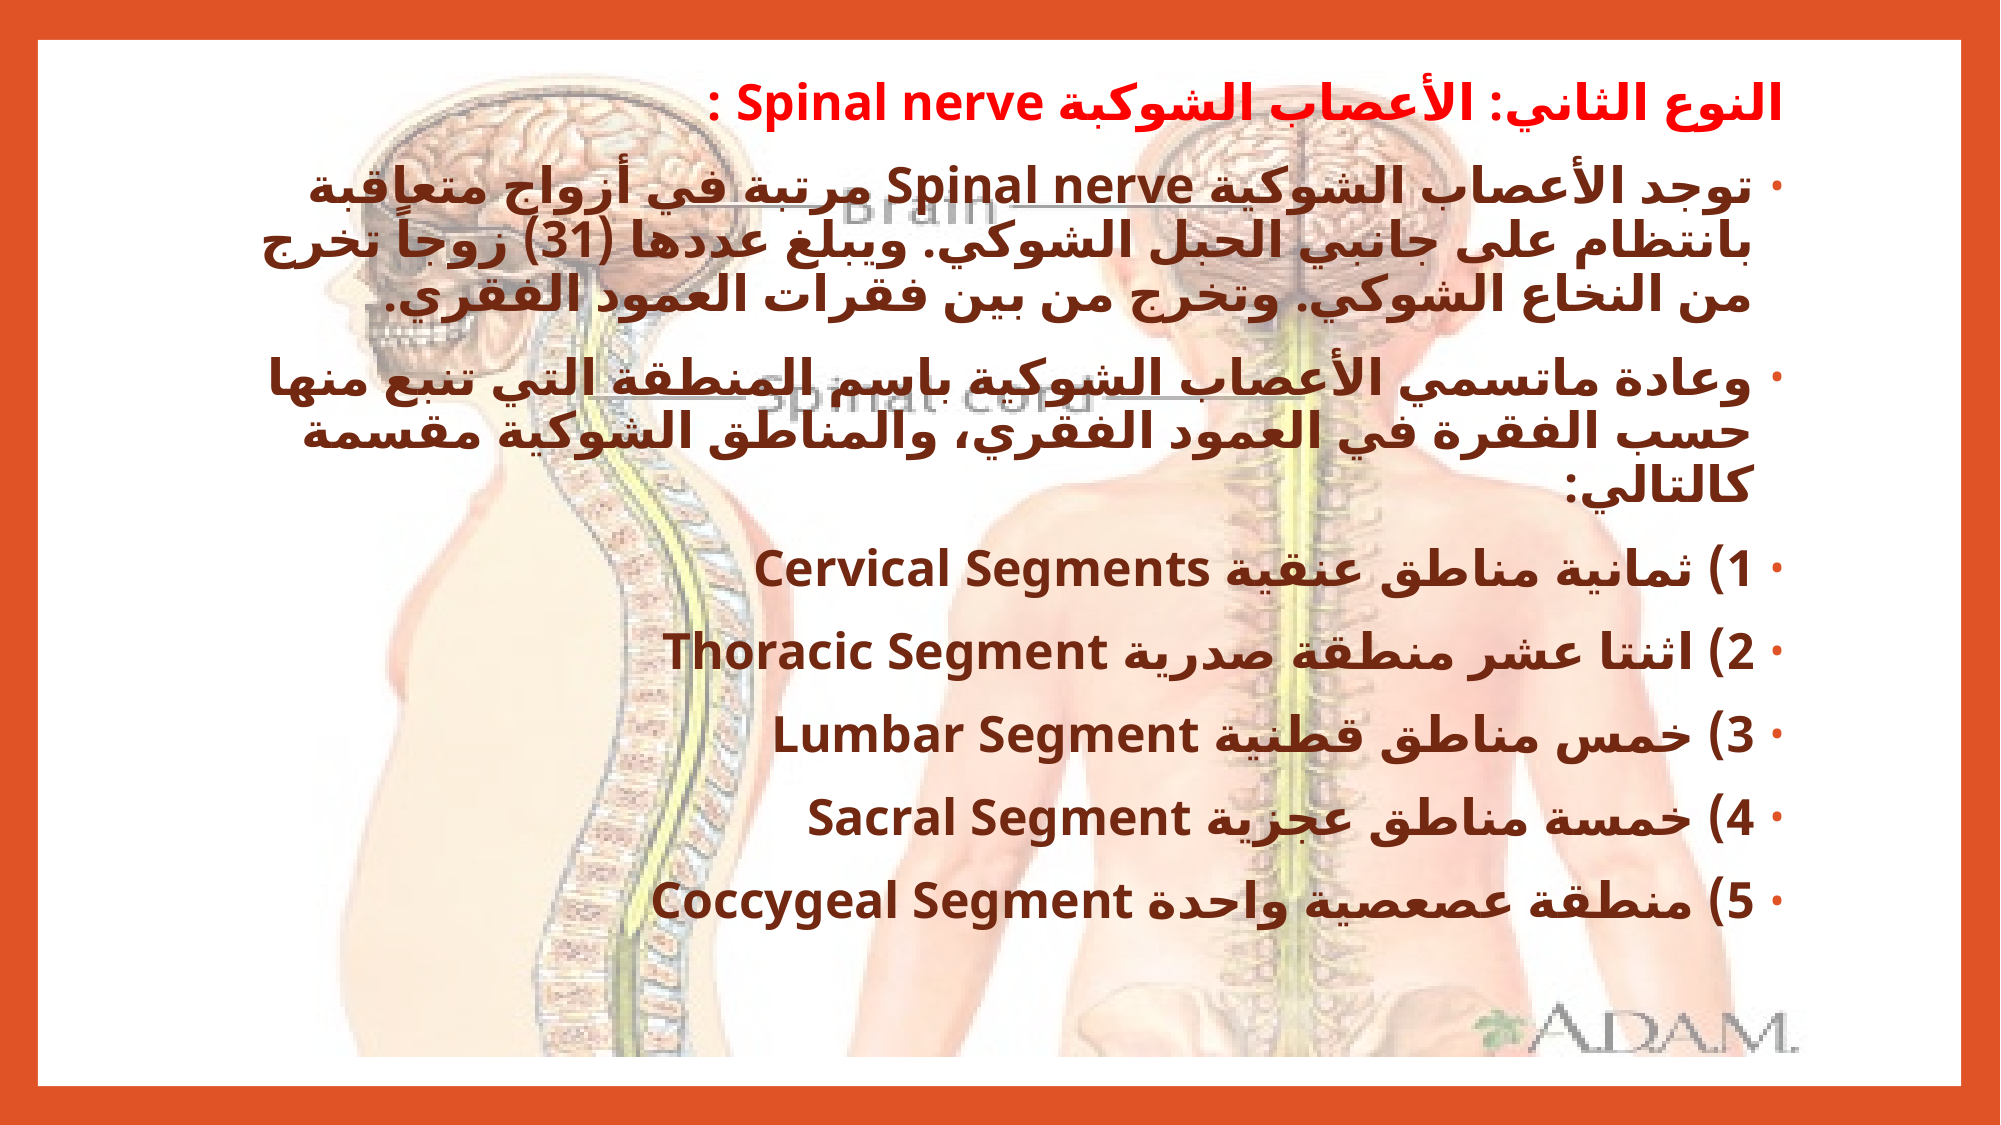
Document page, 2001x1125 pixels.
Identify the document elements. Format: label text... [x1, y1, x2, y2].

list النوع الثاني: الأعصاب الشوكبة Spinal nerve : توجد الأعصاب الشوكية Spinal nerve مرتبة في أزواج متعاقبة بانتظام على جانبي الحبل الشوكي. ويبلغ عددها (31) زوجاً تخرج من النخاع الشوكي. وتخرج من بين فقرات العمود الفقري. وعادة ماتسمي الأعصاب الشوكية باسم المنطقة التي تنبع منها حسب الفقرة في العمود الفقري، والمناطق الشوكية مقسمة كالتالي: 1) ثمانية مناطق عنقية Cervical Segments 2) اثنتا عشر منطقة صدرية Thoracic Segment 3) خمس مناطق قطنية Lumbar Segment 4) خمسة مناطق عجزية Sacral Segment 5) منطقة عصعصية واحدة Coccygeal Segment [187, 70, 1808, 1057]
